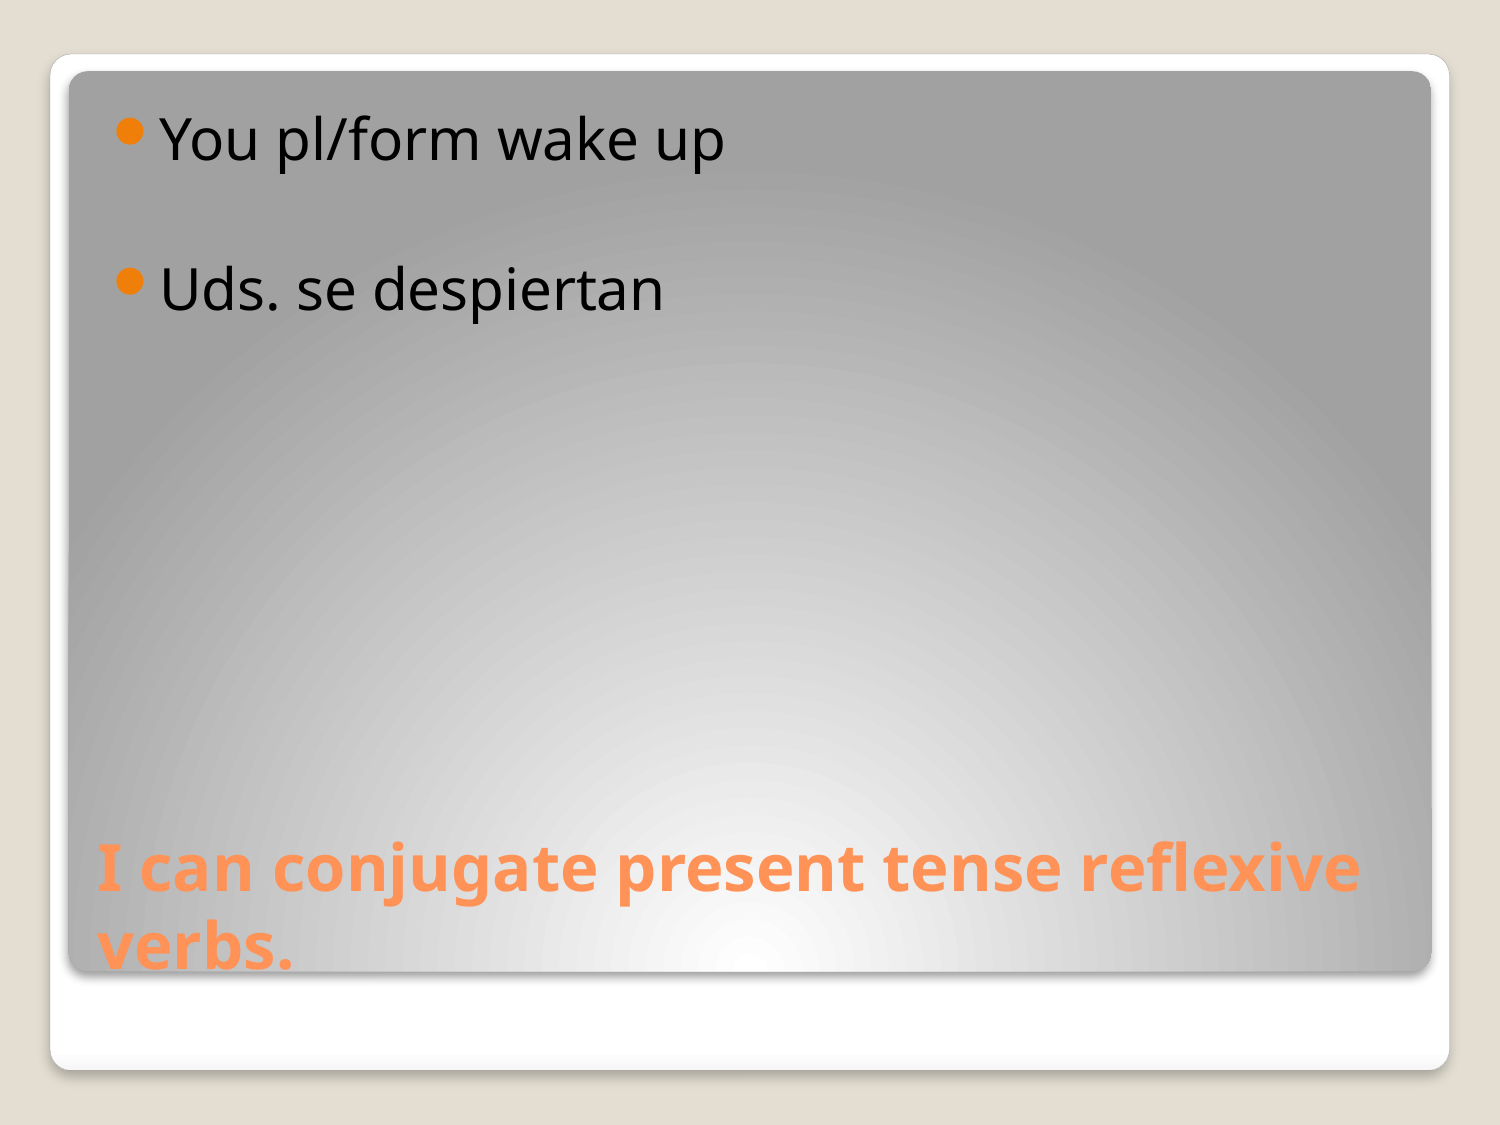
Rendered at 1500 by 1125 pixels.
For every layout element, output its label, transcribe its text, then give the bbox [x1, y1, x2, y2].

title I can conjugate present tense reflexive verbs. [82, 817, 1425, 990]
list You pl/form wake up Uds. se despiertan [82, 86, 1425, 774]
